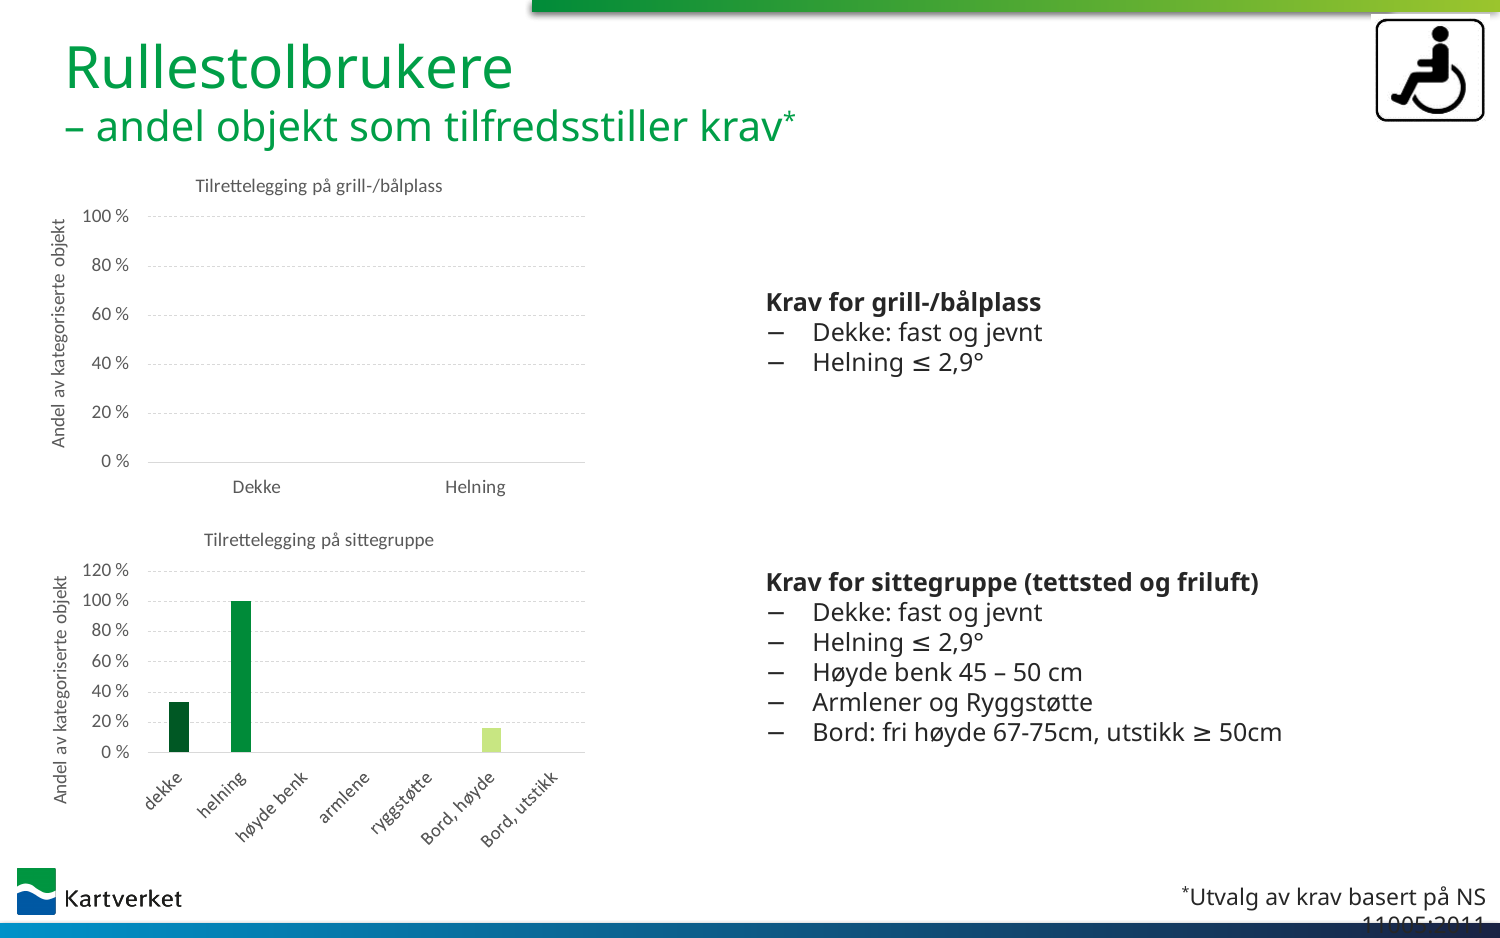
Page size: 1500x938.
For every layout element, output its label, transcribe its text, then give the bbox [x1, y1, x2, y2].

picture [41, 520, 596, 859]
text_box Krav for grill-/bålplass Dekke: fast og jevnt Helning ≤ 2,9° [750, 279, 1452, 384]
text_box Rullestolbrukere – andel objekt som tilfredsstiller krav* [49, 14, 1431, 158]
text_box Krav for sittegruppe (tettsted og friluft) Dekke: fast og jevnt Helning ≤ 2,9° Høyde benk 45 – 50 cm Armlener og Ryggstøtte Bord: fri høyde 67-75cm, utstikk ≥ 50cm [750, 559, 1500, 754]
text_box *Utvalg av krav basert på NS 11005:2011 [1068, 873, 1500, 938]
picture [1371, 13, 1491, 127]
picture [41, 166, 596, 505]
